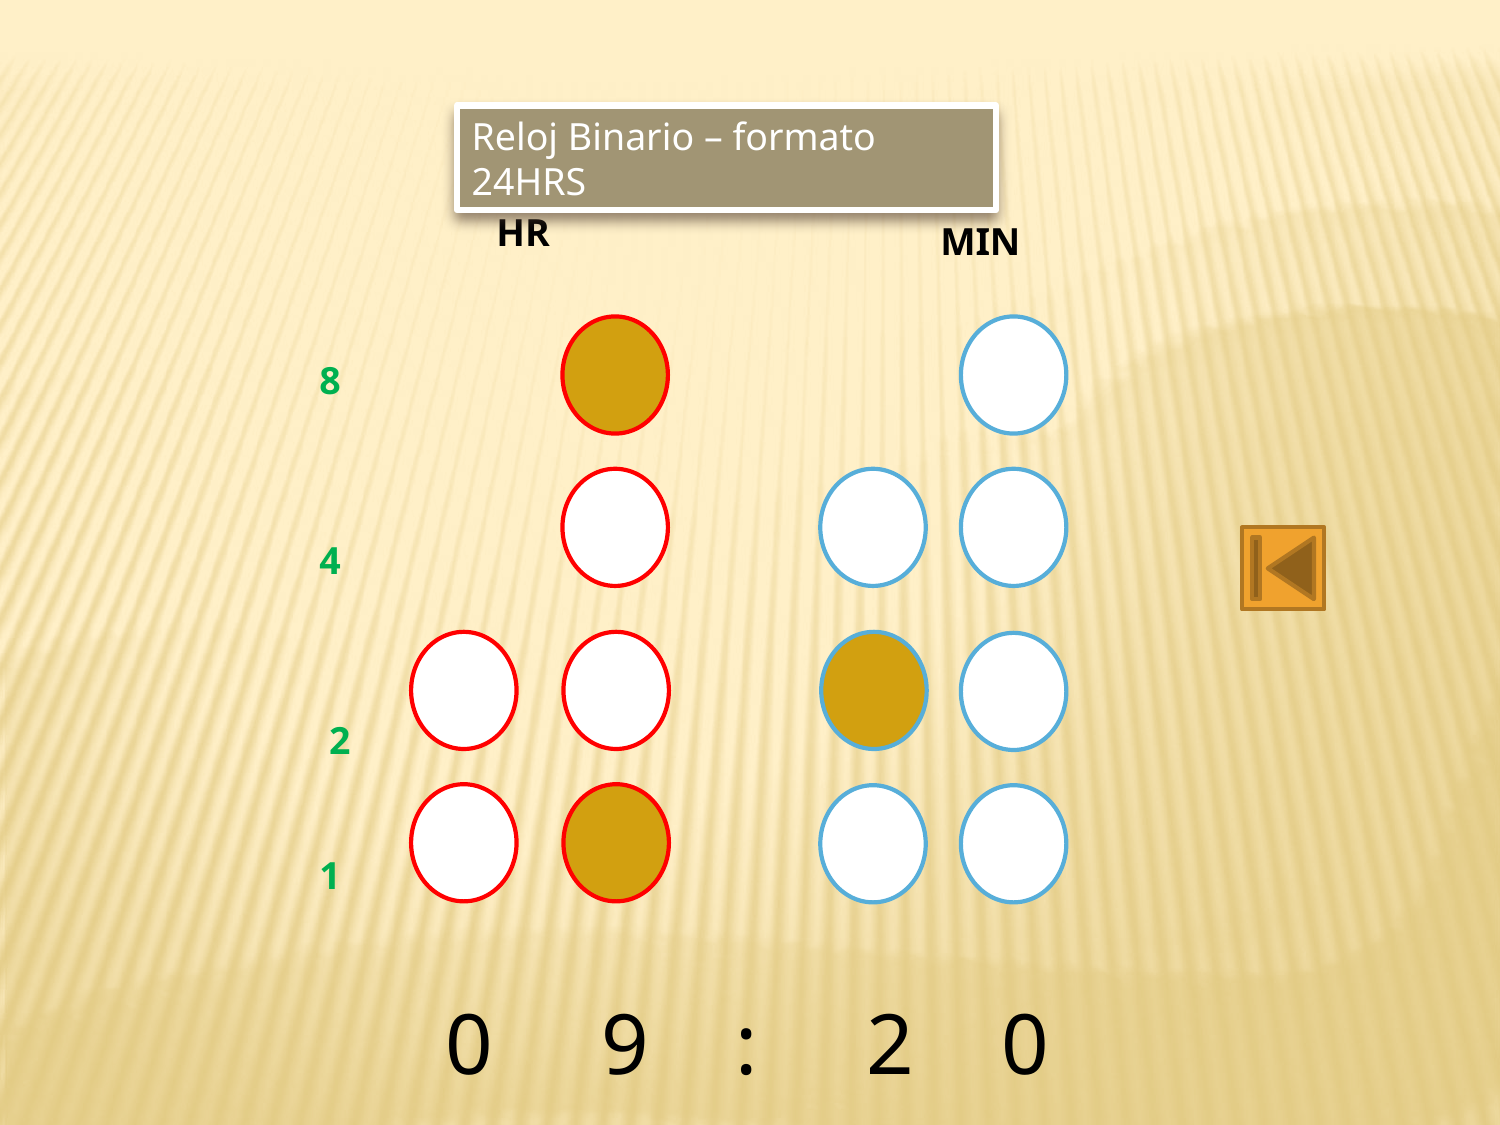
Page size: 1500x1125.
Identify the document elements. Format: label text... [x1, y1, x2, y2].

text_box [958, 783, 1069, 905]
text_box [958, 630, 1069, 753]
text_box [408, 629, 519, 752]
text_box [958, 314, 1069, 436]
text_box [561, 629, 672, 752]
text_box [958, 466, 1069, 589]
text_box [560, 466, 671, 589]
text_box 0 9 : 2 0 [430, 984, 1064, 1100]
text_box [561, 782, 672, 904]
text_box [818, 783, 928, 905]
text_box MIN [925, 210, 1043, 271]
text_box [560, 314, 671, 436]
text_box [819, 629, 929, 752]
text_box HR [481, 231, 576, 262]
text_box 8 4 2 1 [304, 304, 375, 905]
text_box Reloj Binario – formato 24HRS [454, 102, 999, 213]
text_box [408, 782, 519, 904]
text_box [818, 466, 928, 589]
text_box [1240, 525, 1326, 611]
